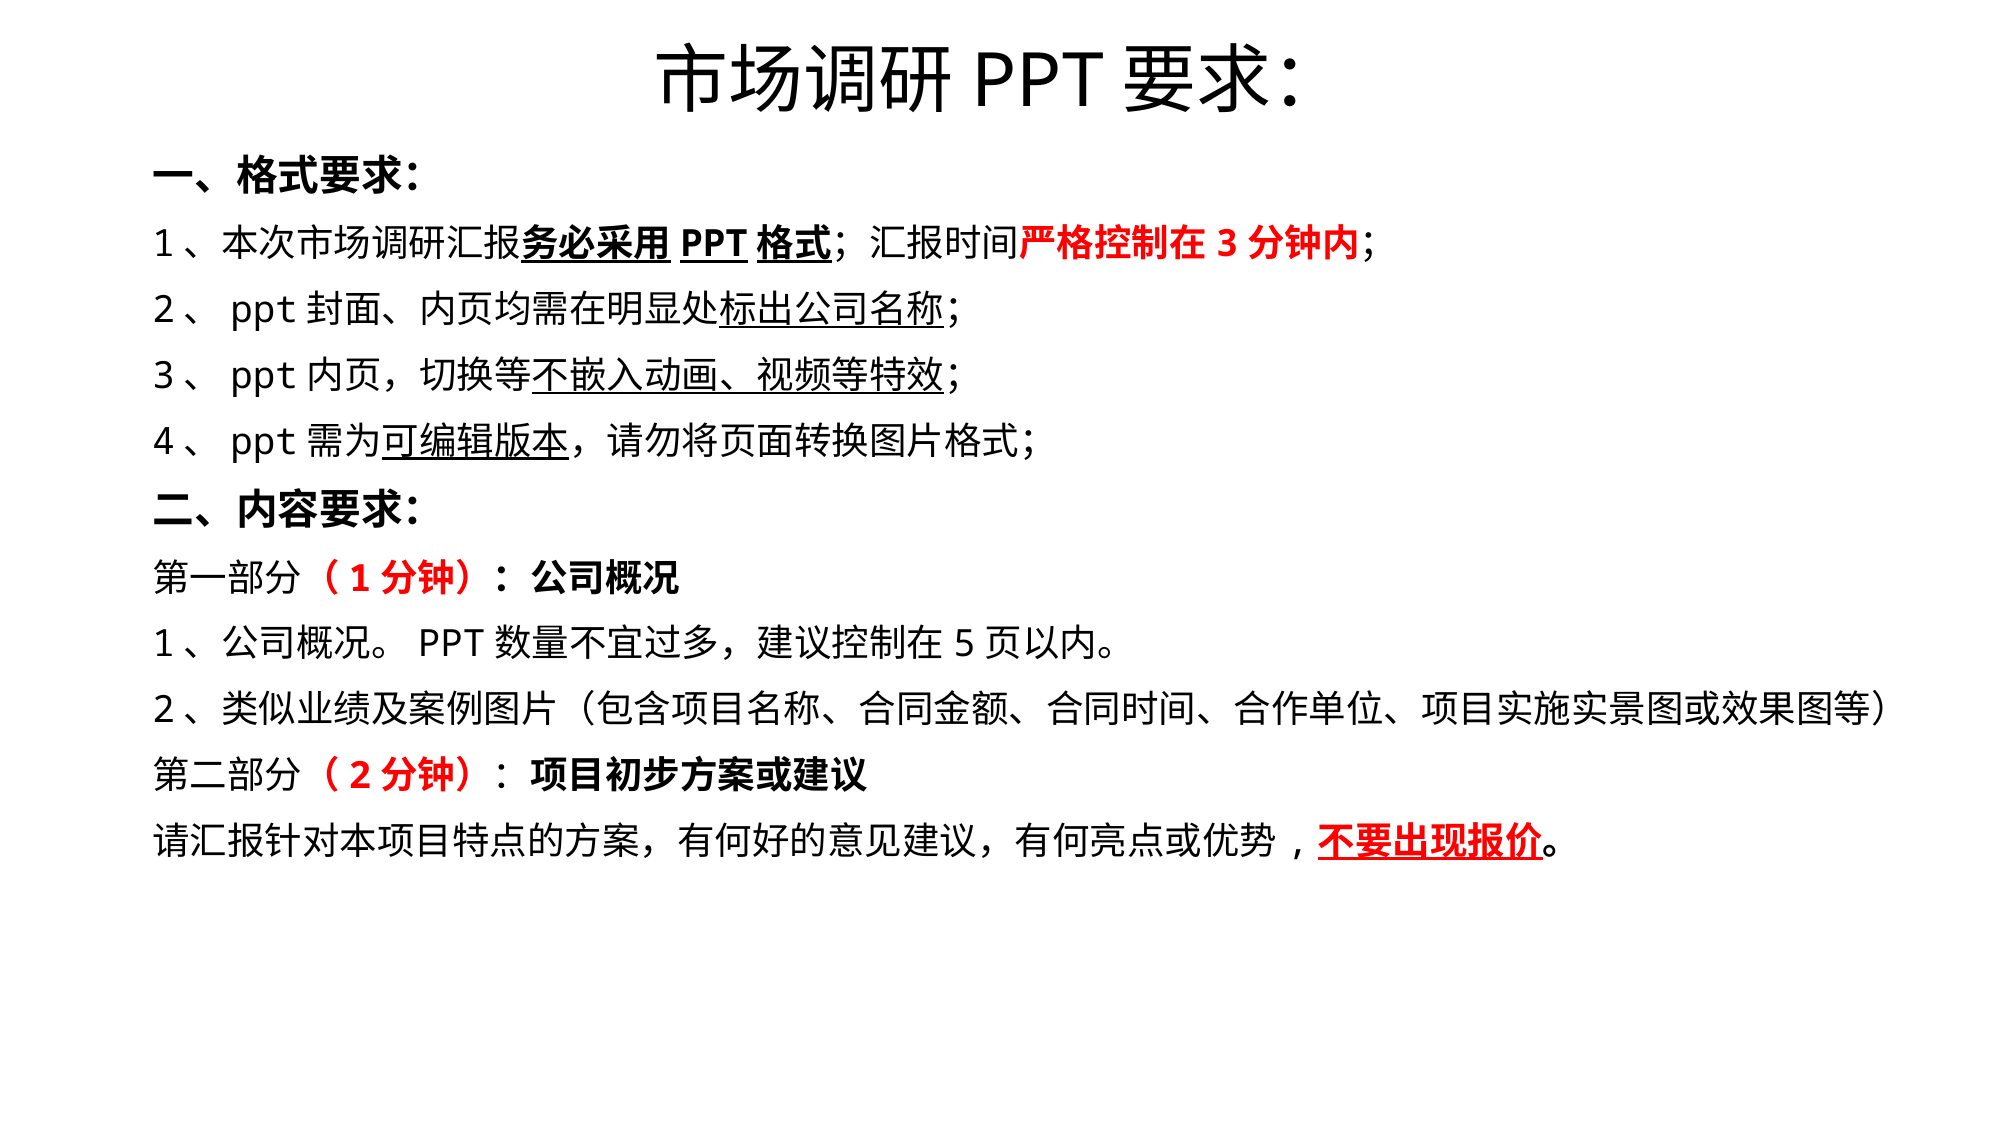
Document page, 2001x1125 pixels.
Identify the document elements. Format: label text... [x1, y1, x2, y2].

text_box 市场调研PPT要求： [0, 0, 2000, 153]
text_box 一、格式要求： 1、本次市场调研汇报务必采用PPT格式；汇报时间严格控制在3分钟内； 2、ppt封面、内页均需在明显处标出公司名称； 3、ppt内页，切换等不嵌入动画、视频等特效； 4、ppt需为可编辑版本，请勿将页面转换图片格式； 二、内容要求： 第一部分（1分钟）：公司概况 1、公司概况。PPT数量不宜过多，建议控制在5页以内。 2、类似业绩及案例图片（包含项目名称、合同金额、合同时间、合作单位、项目实施实景图或效果图等） 第二部分（2分钟）：项目初步方案或建议 请汇报针对本项目特点的方案，有何好的意见建议，有何亮点或优势,不要出现报价。 [137, 153, 1925, 974]
